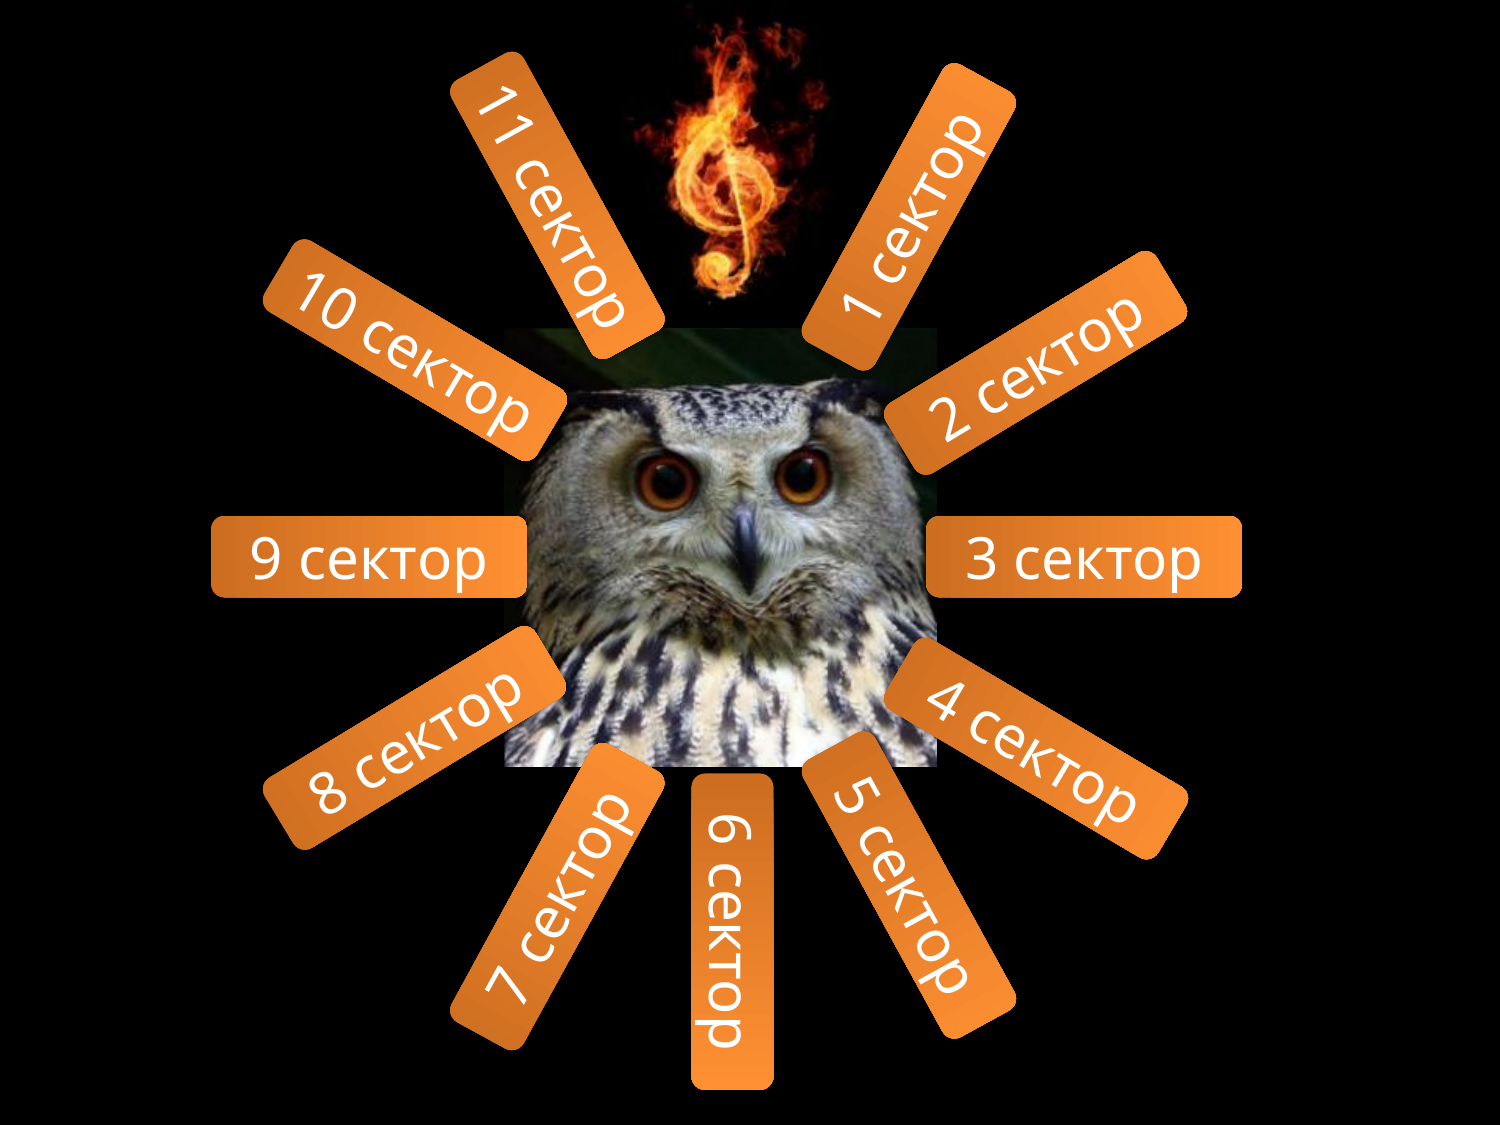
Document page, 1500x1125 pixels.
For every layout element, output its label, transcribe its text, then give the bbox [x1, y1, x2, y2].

text_box 7 сектор [450, 777, 665, 1051]
picture [620, 0, 838, 311]
text_box 8 сектор [262, 639, 498, 850]
text_box 3 сектор [942, 515, 1243, 598]
text_box 10 сектор [262, 239, 498, 447]
text_box 6 сектор [691, 777, 774, 1090]
text_box 5 сектор [803, 777, 1017, 1039]
text_box 11 сектор [450, 51, 665, 326]
text_box 9 сектор [210, 515, 498, 598]
picture [503, 327, 938, 768]
text_box 4 сектор [942, 645, 1189, 860]
text_box 1 сектор [802, 63, 1016, 326]
text_box 2 сектор [942, 251, 1188, 468]
